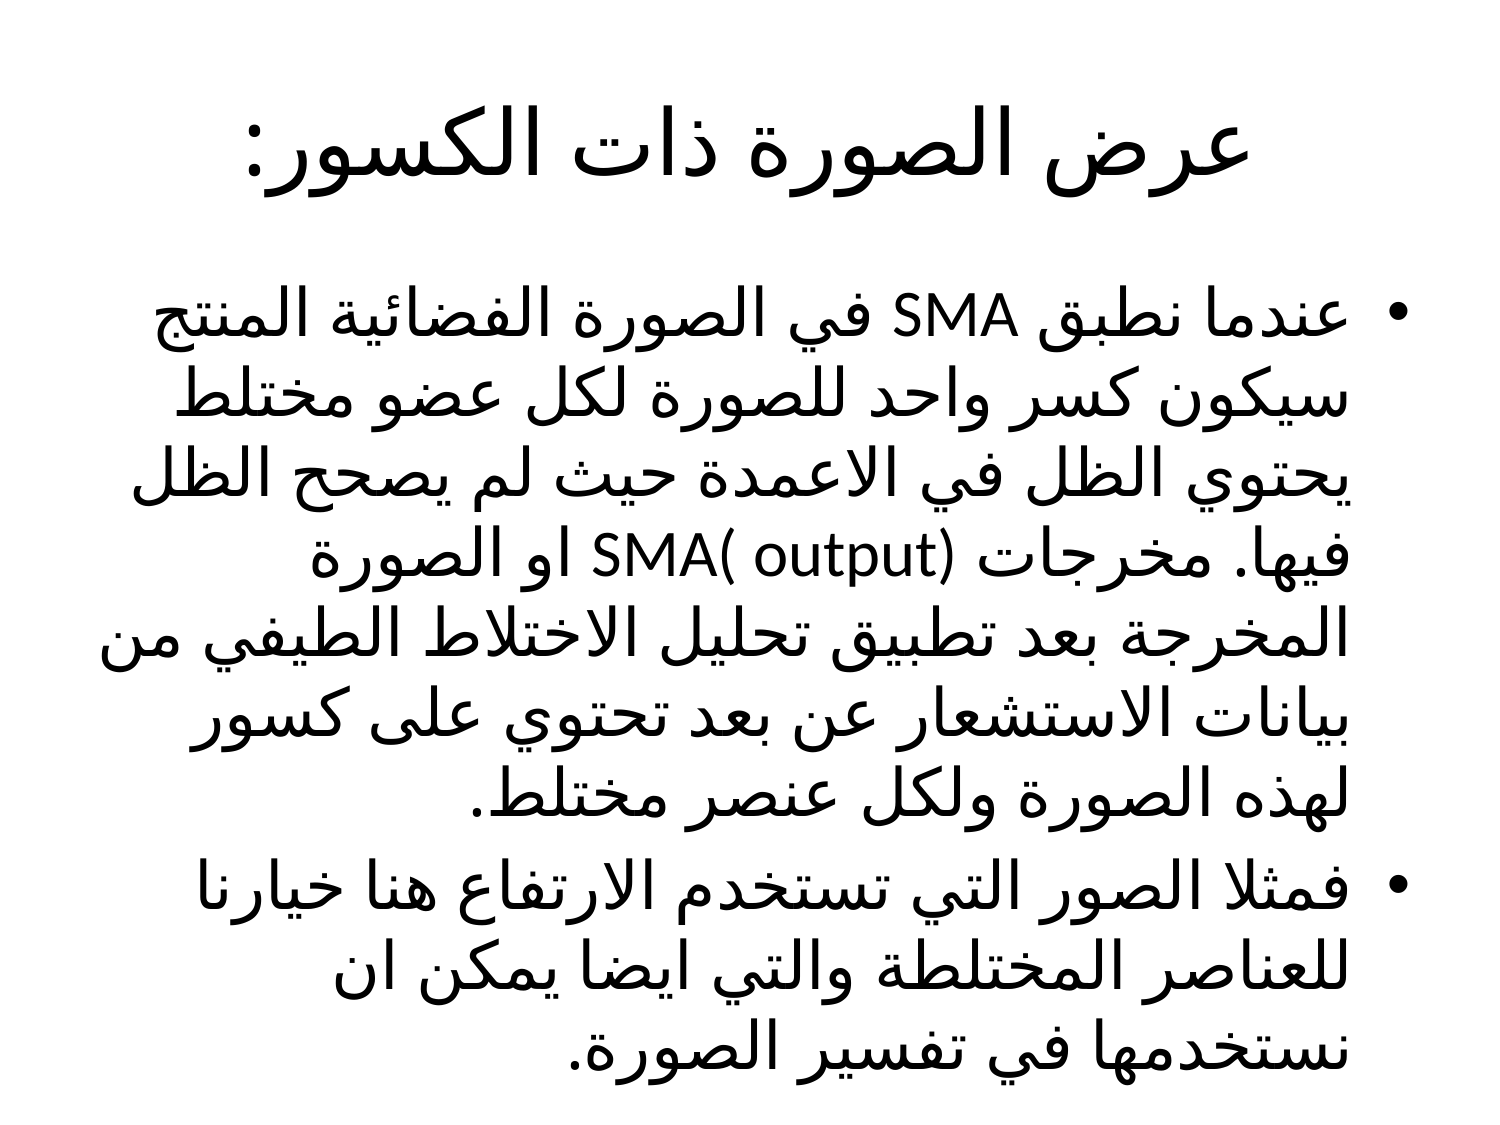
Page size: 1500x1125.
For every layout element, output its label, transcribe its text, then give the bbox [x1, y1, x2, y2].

title عرض الصورة ذات الكسور: [75, 45, 1425, 233]
list عندما نطبق SMA في الصورة الفضائية المنتج سيكون كسر واحد للصورة لكل عضو مختلط يحتوي الظل في الاعمدة حيث لم يصحح الظل فيها. مخرجات SMA( output) او الصورة المخرجة بعد تطبيق تحليل الاختلاط الطيفي من بيانات الاستشعار عن بعد تحتوي على كسور لهذه الصورة ولكل عنصر مختلط. فمثلا الصور التي تستخدم الارتفاع هنا خيارنا للعناصر المختلطة والتي ايضا يمكن ان نستخدمها في تفسير الصورة. [75, 262, 1425, 1005]
